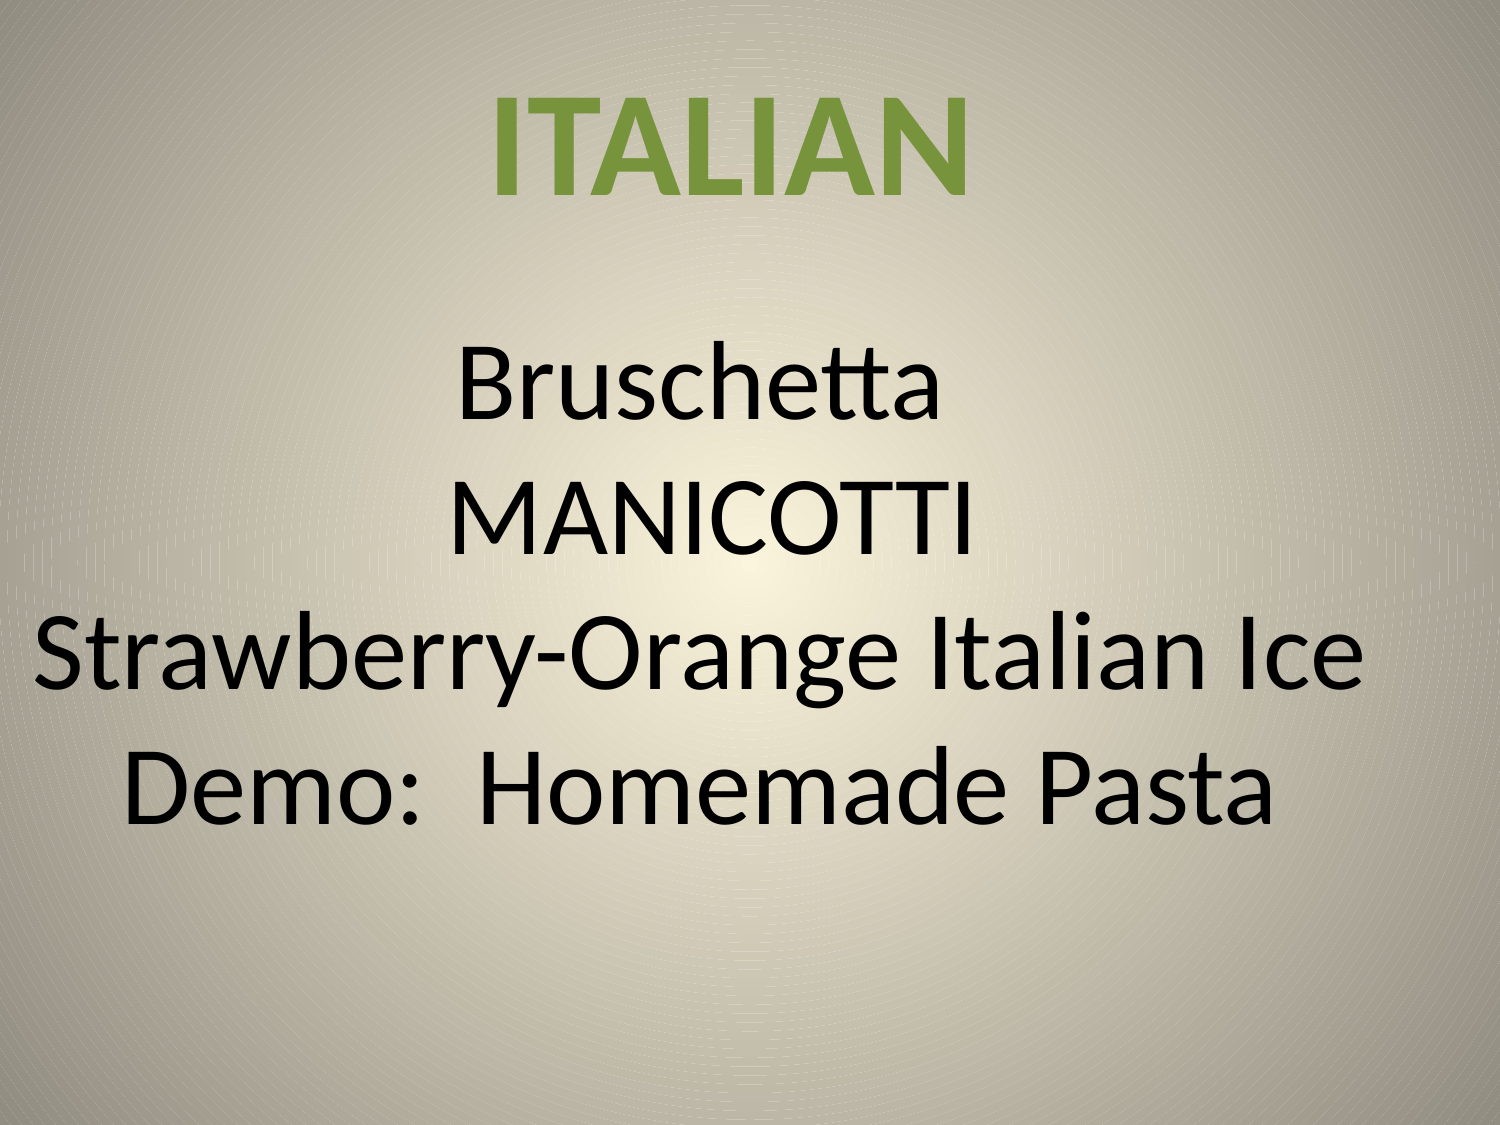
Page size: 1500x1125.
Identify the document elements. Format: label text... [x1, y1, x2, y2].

text_box ITALIAN [375, 37, 1088, 233]
text_box Bruschetta MANICOTTI Strawberry-Orange Italian Ice Demo: Homemade Pasta [0, 299, 1400, 855]
